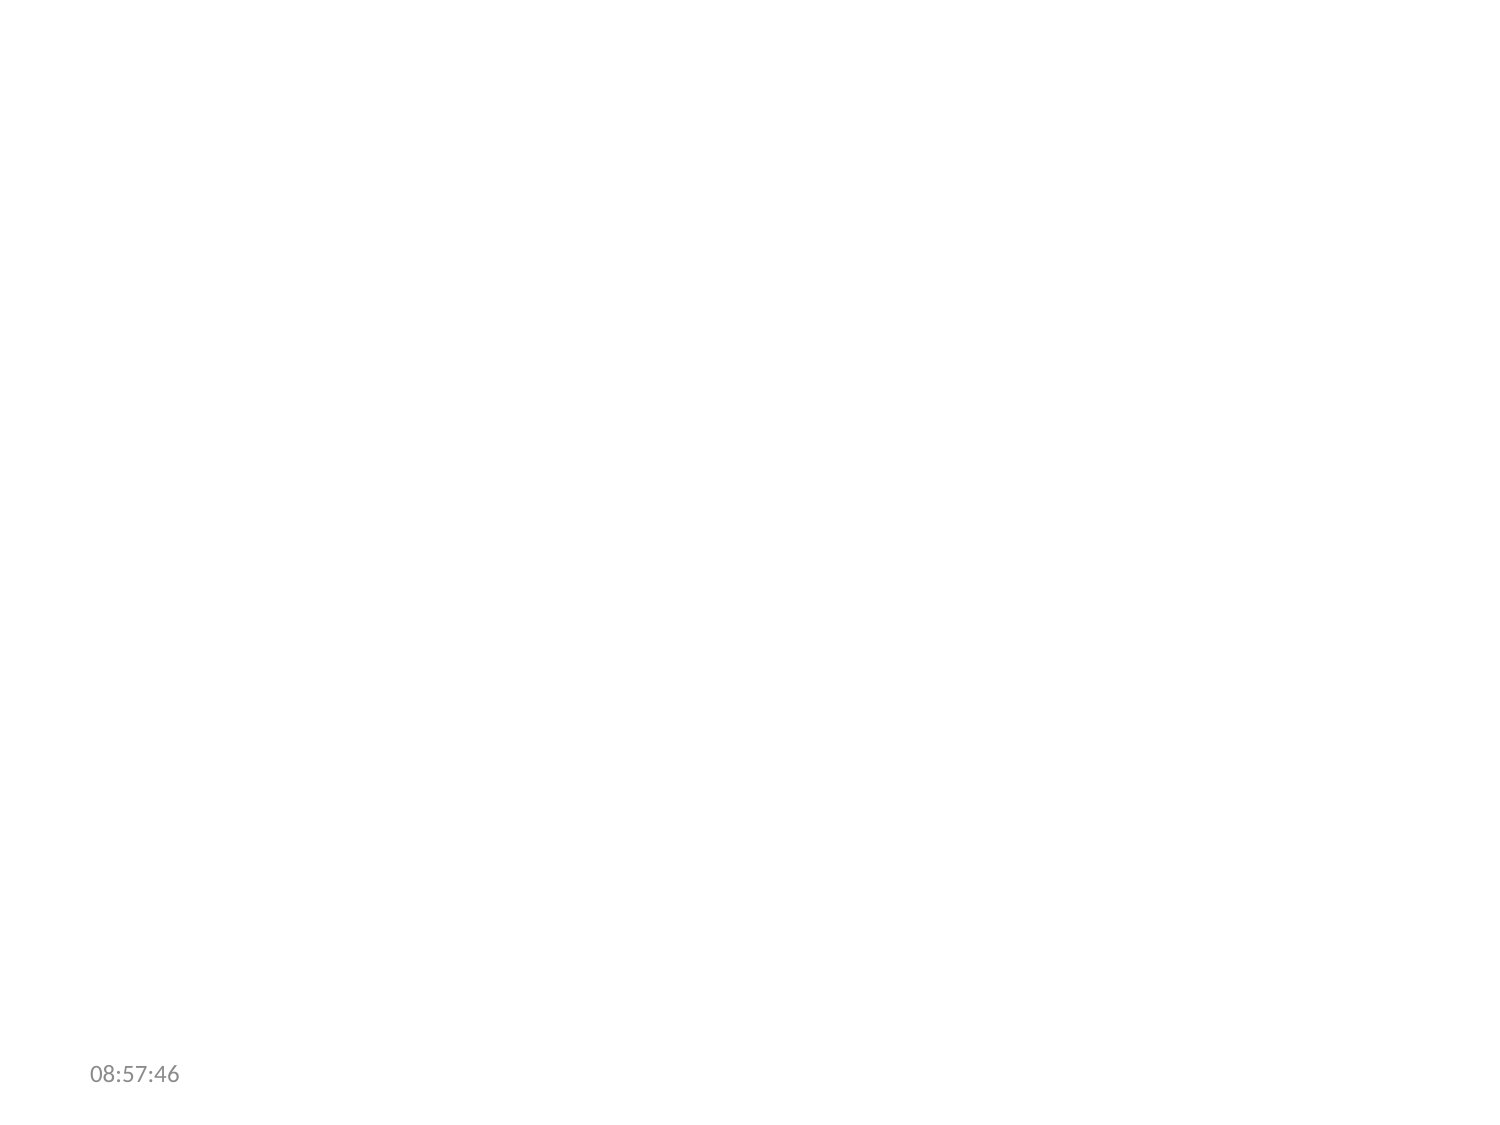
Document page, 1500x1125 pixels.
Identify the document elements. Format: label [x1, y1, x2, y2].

slide_number [75, 1042, 425, 1103]
